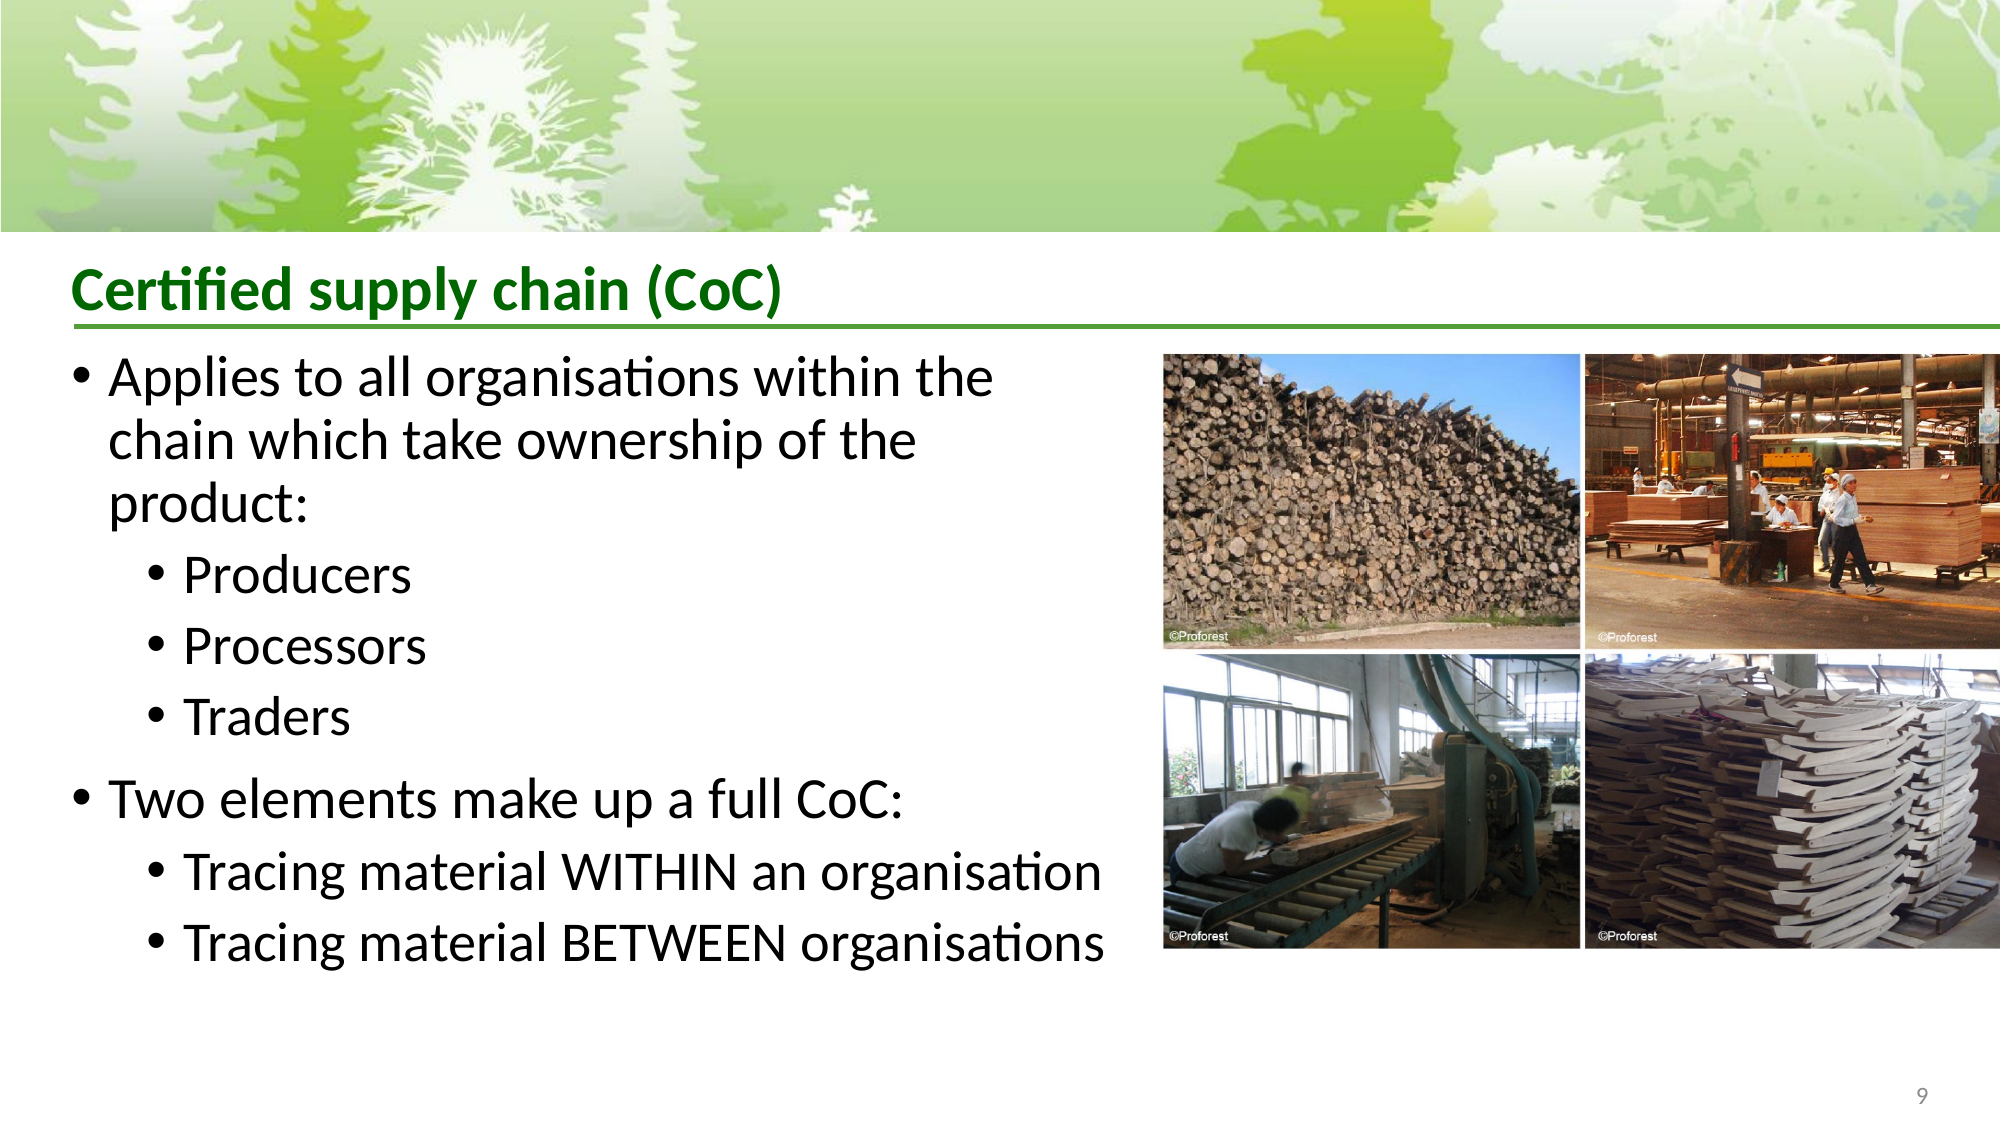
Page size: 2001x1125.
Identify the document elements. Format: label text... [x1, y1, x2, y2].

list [1161, 353, 2000, 949]
title Certified supply chain (CoC) [56, 181, 1782, 399]
slide_number 9 [1493, 1065, 1944, 1125]
picture [0, 0, 2000, 232]
list Applies to all organisations within the chain which take ownership of the product: Producers Processors Traders Two elements make up a full CoC: Tracing material WITHIN an organisation Tracing material BETWEEN organisations [56, 338, 1136, 1125]
